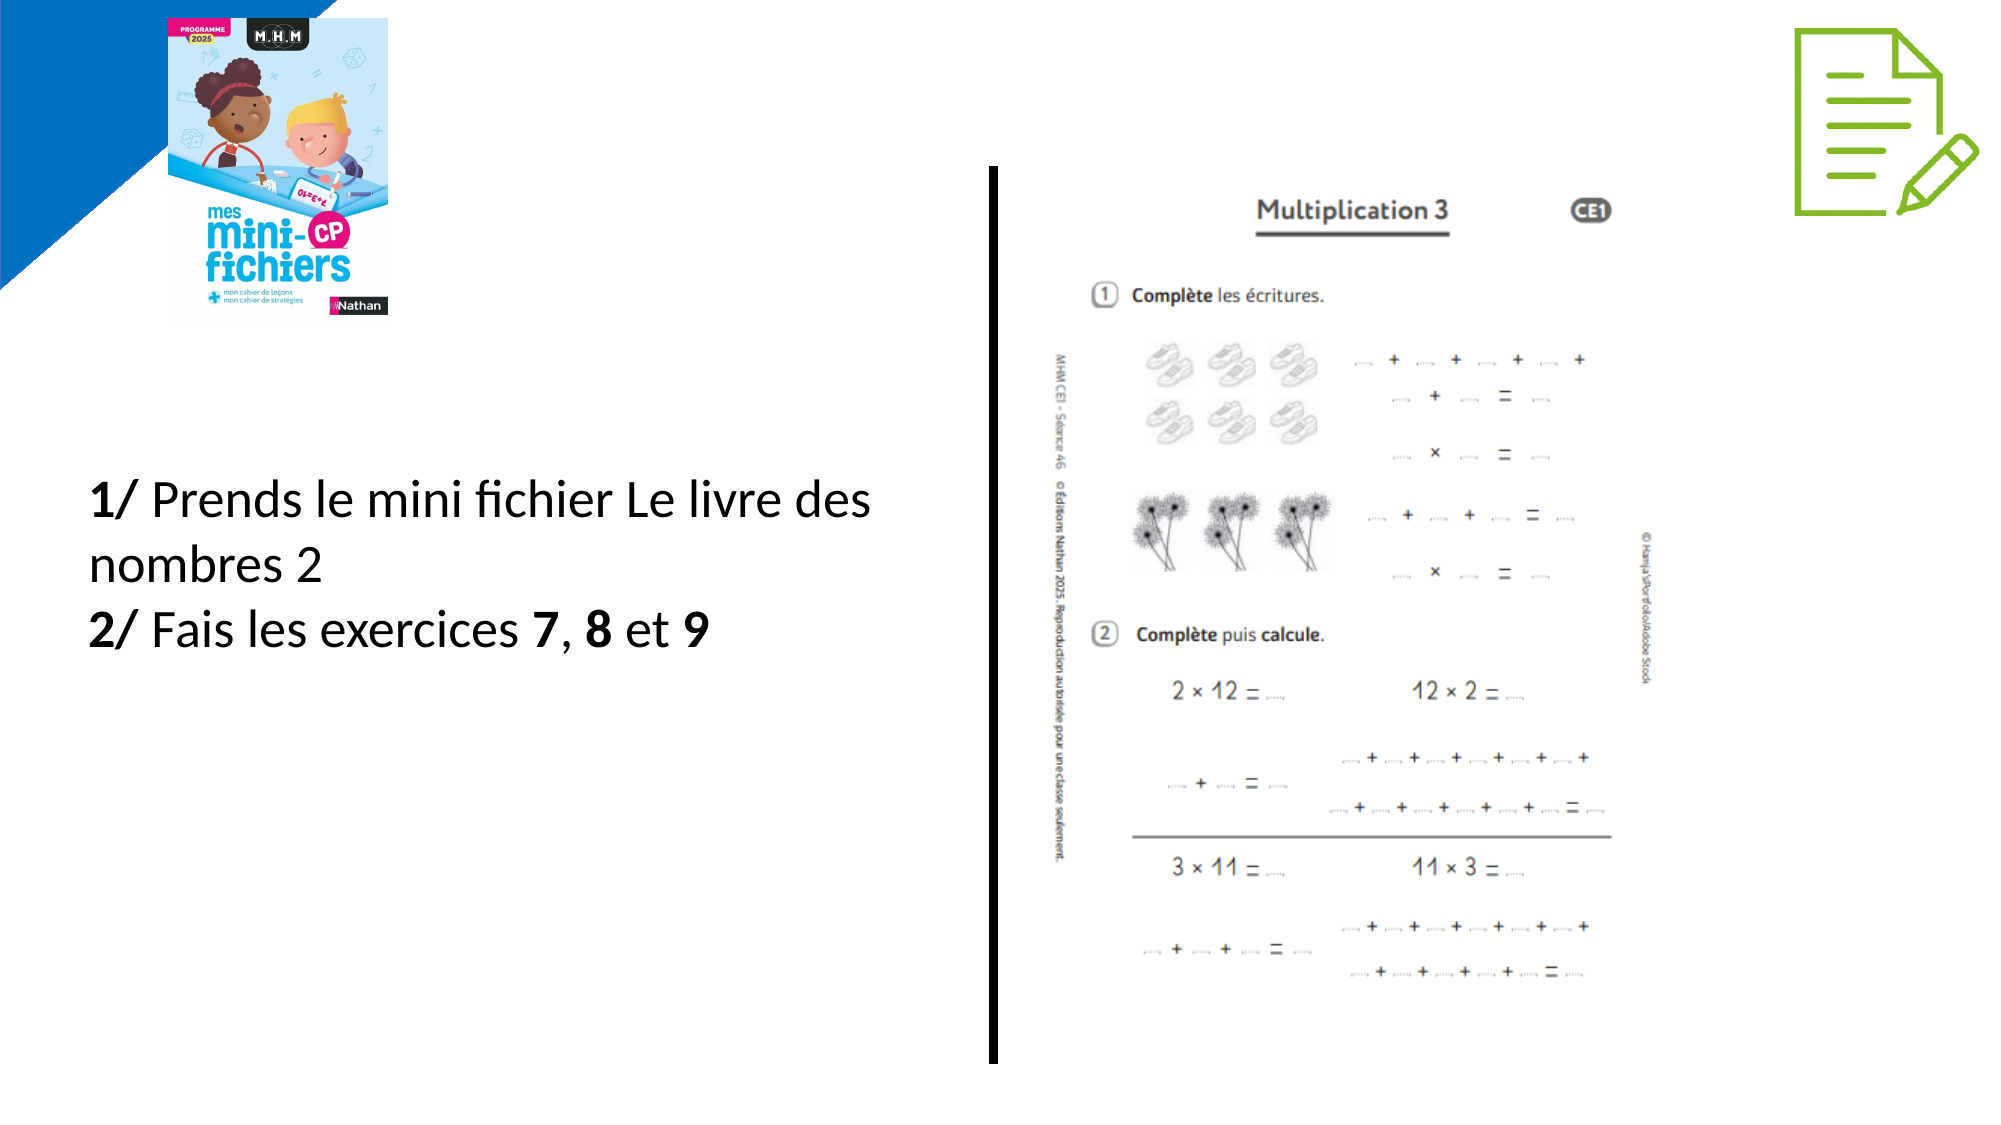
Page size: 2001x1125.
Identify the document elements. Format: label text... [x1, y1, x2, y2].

picture [1045, 165, 1661, 994]
text_box [0, 0, 337, 290]
text_box 1/ Prends le mini fichier Le livre des nombres 2 2/ Fais les exercices 7, 8 et 9 [73, 456, 993, 667]
picture [1792, 28, 1981, 216]
picture [168, 18, 388, 330]
